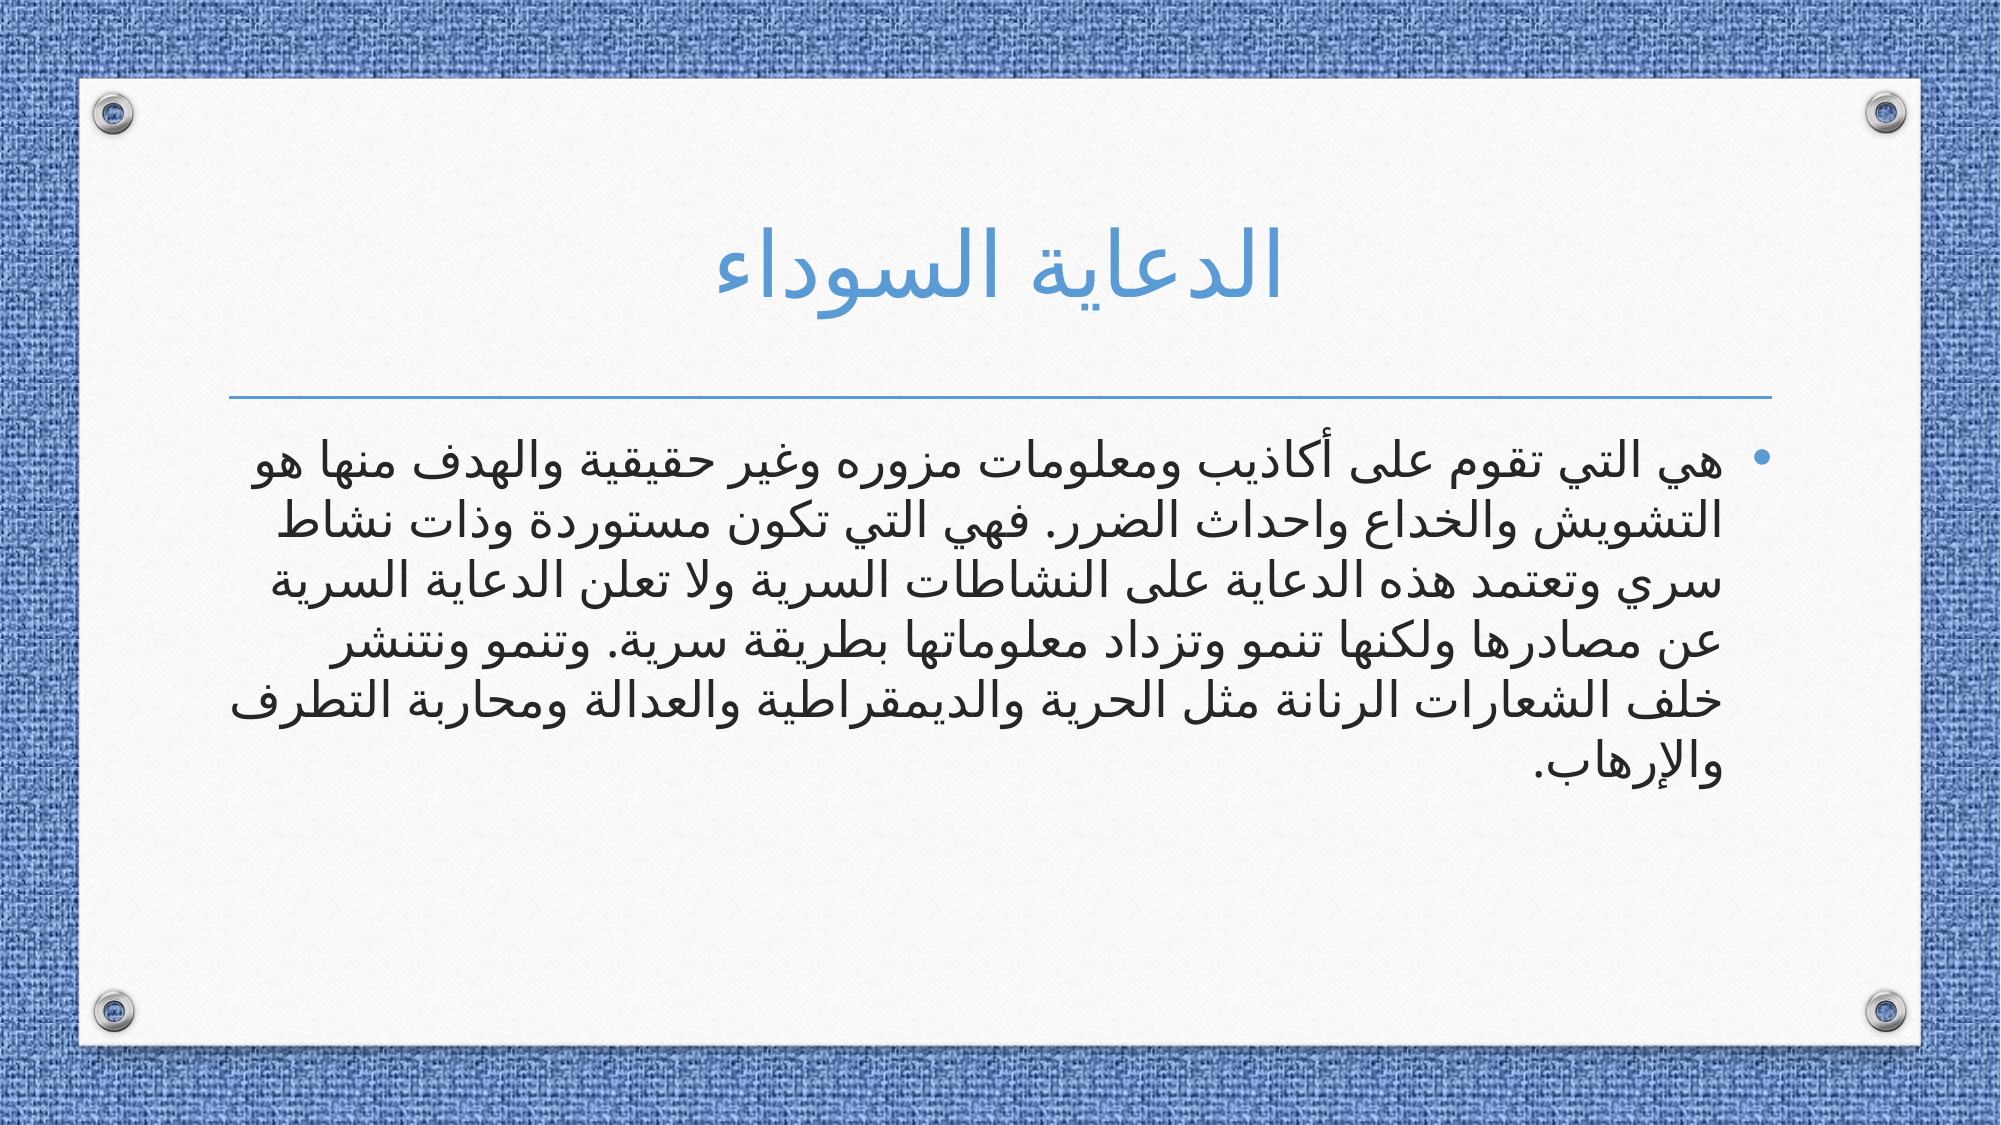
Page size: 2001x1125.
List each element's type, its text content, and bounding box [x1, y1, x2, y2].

picture [0, 0, 2001, 1125]
list هي التي تقوم على أكاذيب ومعلومات مزوره وغير حقيقية والهدف منها هو التشويش والخداع واحداث الضرر. فهي التي تكون مستوردة وذات نشاط سري وتعتمد هذه الدعاية على النشاطات السرية ولا تعلن الدعاية السرية عن مصادرها ولكنها تنمو وتزداد معلوماتها بطريقة سرية. وتنمو ونتنشر خلف الشعارات الرنانة مثل الحرية والديمقراطية والعدالة ومحاربة التطرف والإرهاب. [212, 419, 1788, 964]
title الدعاية السوداء [212, 161, 1788, 375]
